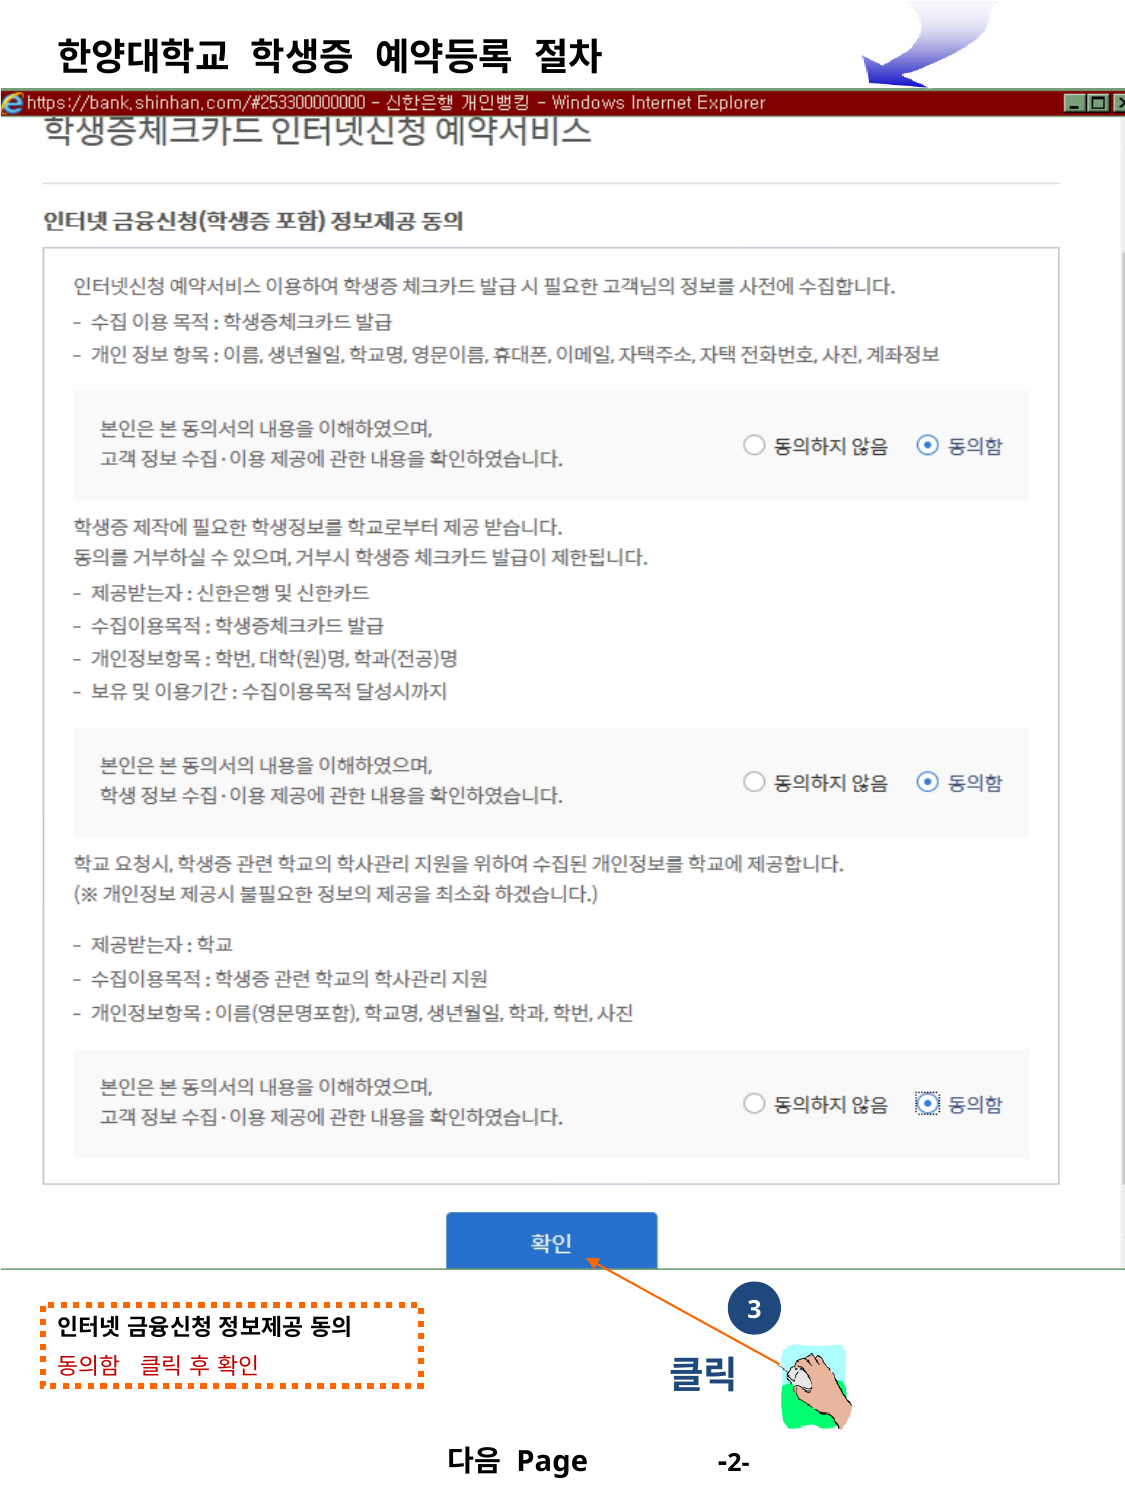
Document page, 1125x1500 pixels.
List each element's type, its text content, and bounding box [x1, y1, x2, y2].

text_box 3 [727, 1281, 781, 1335]
picture [0, 88, 1125, 1270]
text_box 인터넷 금융신청 정보제공 동의 동의함 클릭 후 확인 [42, 1305, 421, 1387]
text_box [42, 0, 1000, 89]
picture [774, 1340, 855, 1435]
text_box -2- [680, 1435, 787, 1490]
text_box 다음 Page [432, 1435, 622, 1485]
text_box 클릭 [645, 1352, 764, 1395]
